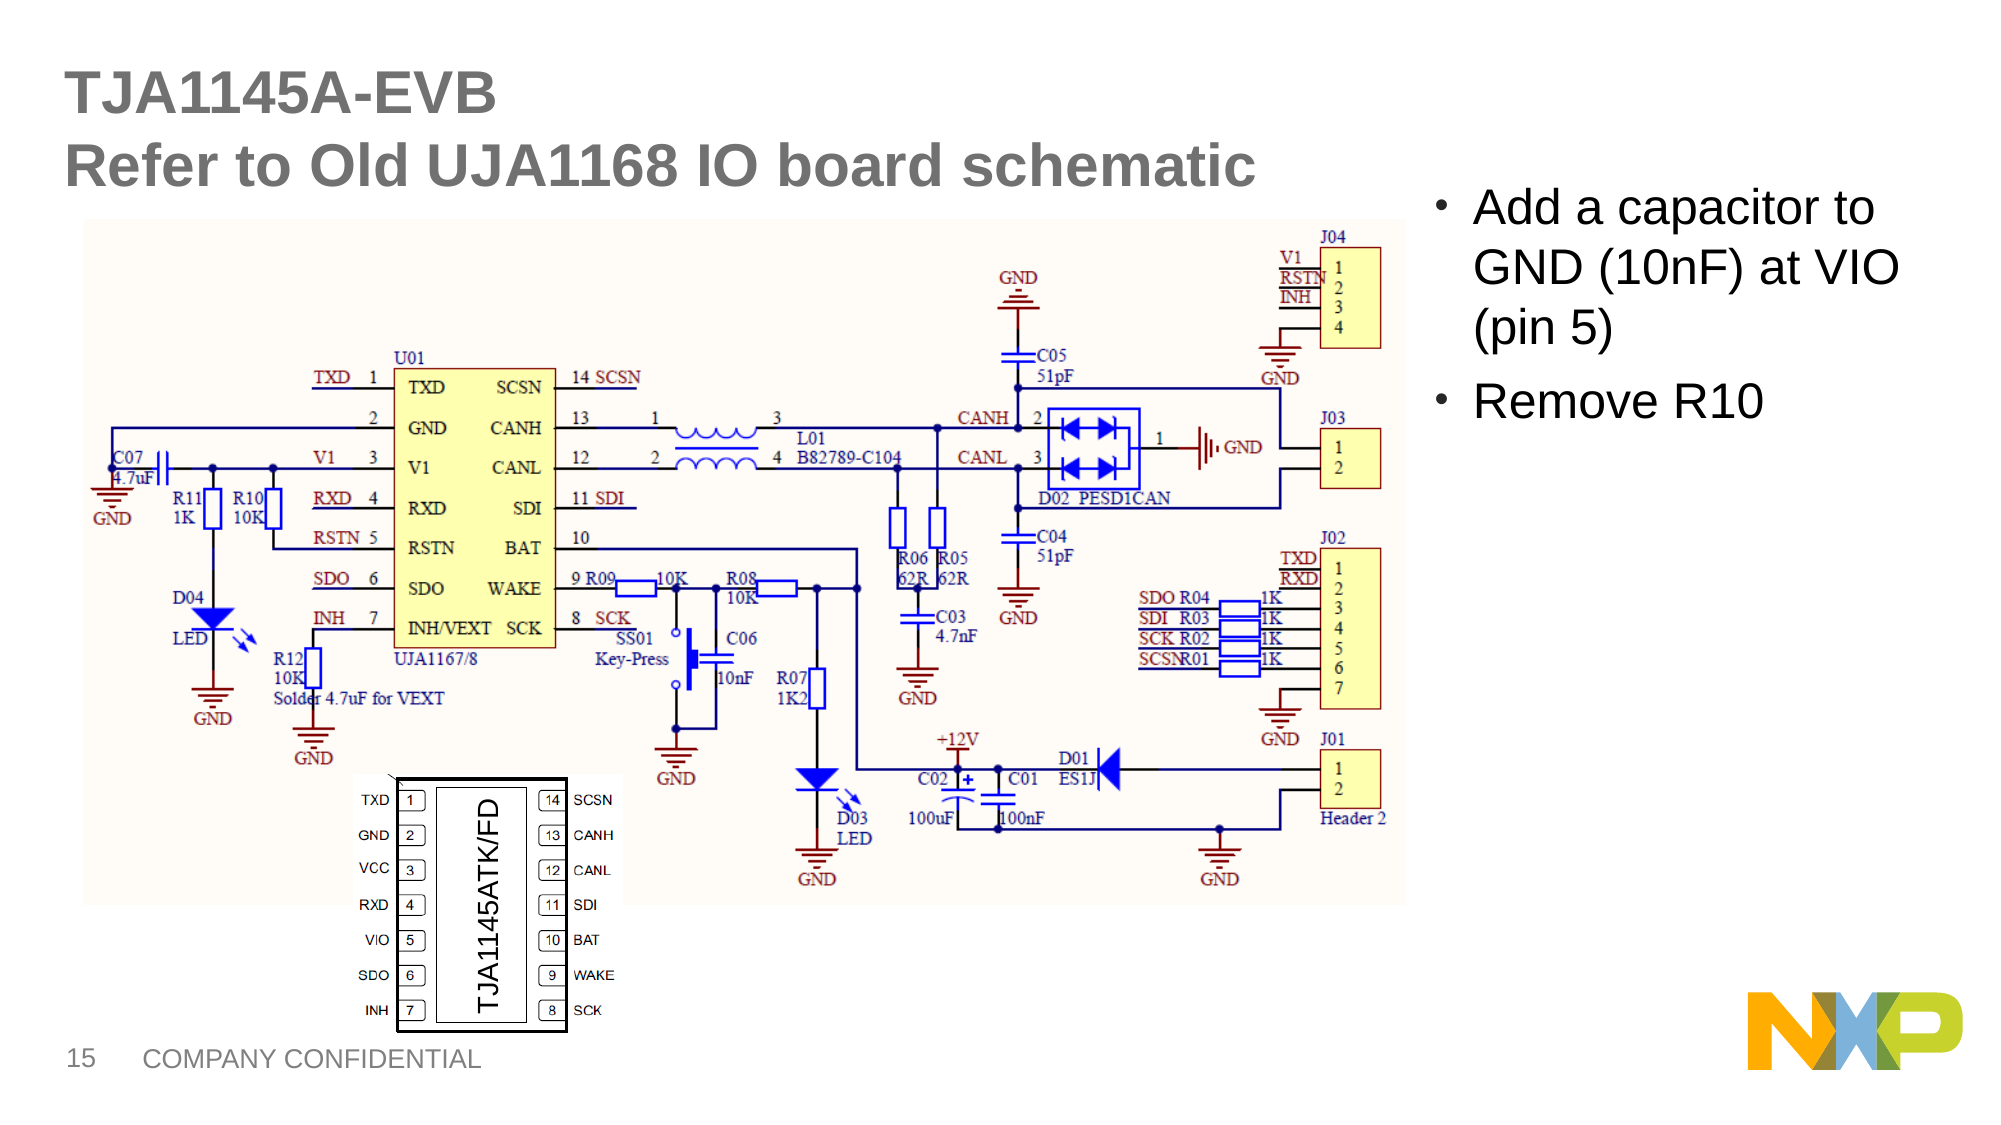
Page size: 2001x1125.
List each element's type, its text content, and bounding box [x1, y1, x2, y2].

picture [83, 219, 1406, 1035]
list Add a capacitor to GND (10nF) at VIO (pin 5) Remove R10 [1419, 167, 1963, 933]
title TJA1145A-EVB Refer to Old UJA1168 IO board schematic [48, 45, 1963, 154]
